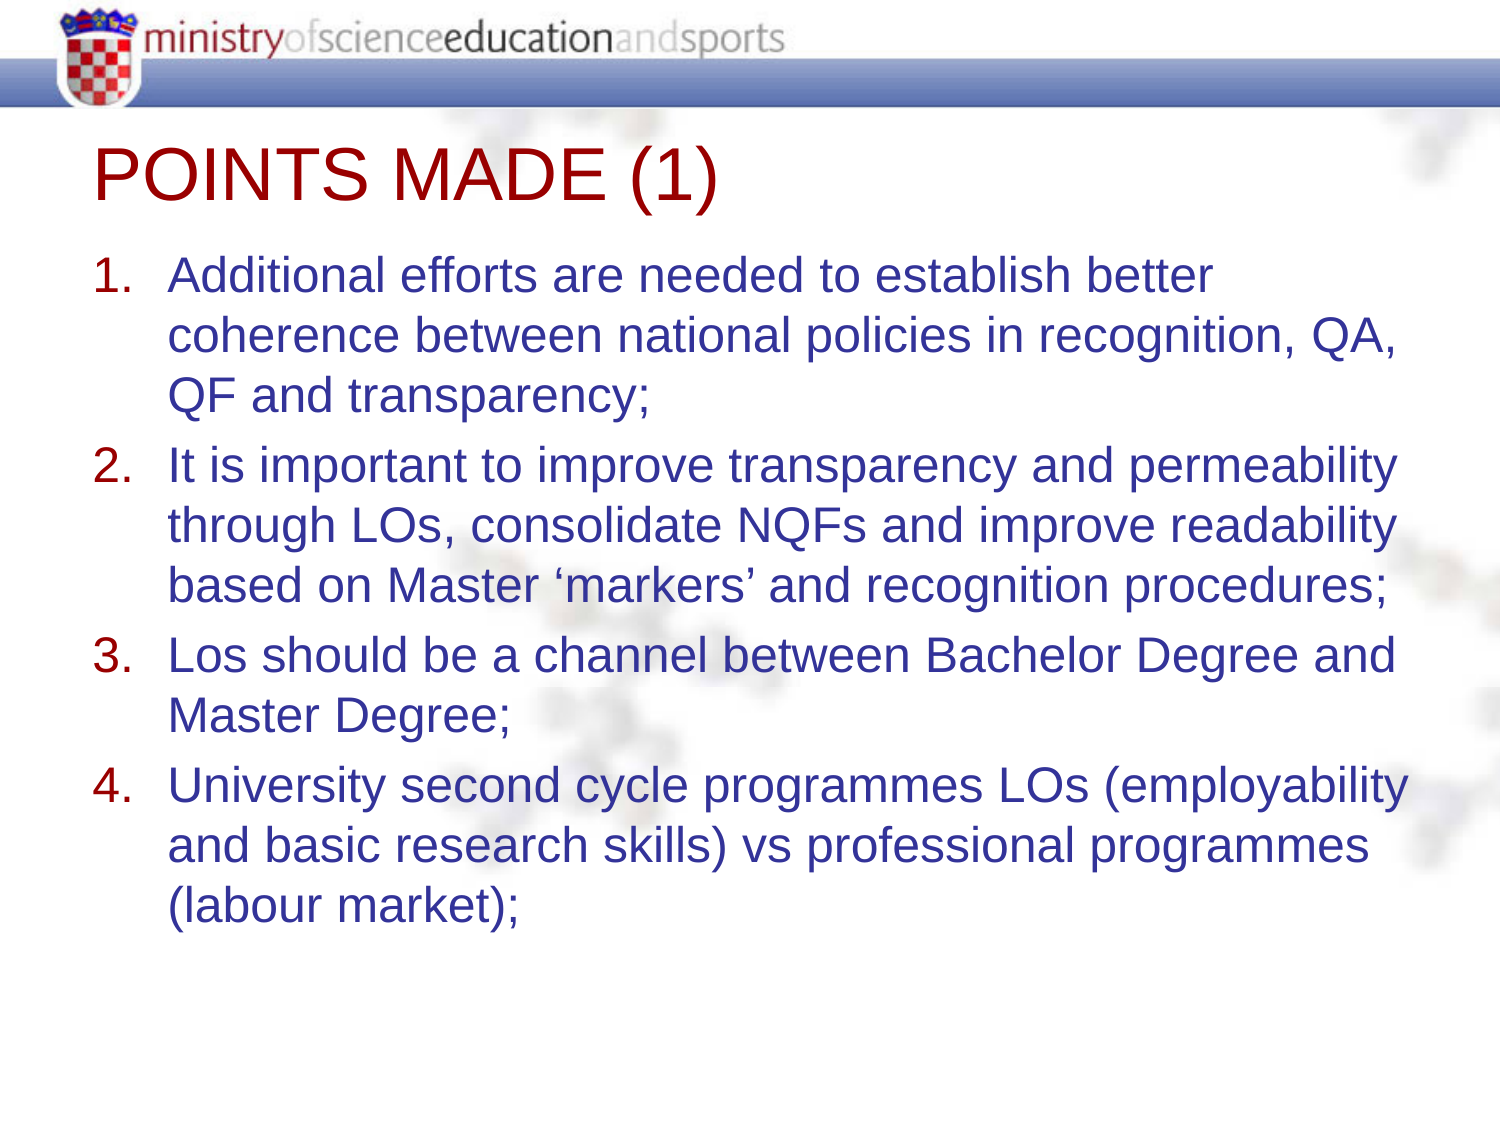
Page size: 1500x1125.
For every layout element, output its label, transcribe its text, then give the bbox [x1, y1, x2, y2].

picture [0, 0, 1500, 1125]
list Additional efforts are needed to establish better coherence between national policies in recognition, QA, QF and transparency; It is important to improve transparency and permeability through LOs, consolidate NQFs and improve readability based on Master ‘markers’ and recognition procedures; Los should be a channel between Bachelor Degree and Master Degree; University second cycle programmes LOs (employability and basic research skills) vs professional programmes (labour market); [77, 235, 1428, 978]
title POINTS MADE (1) [76, 105, 1428, 235]
